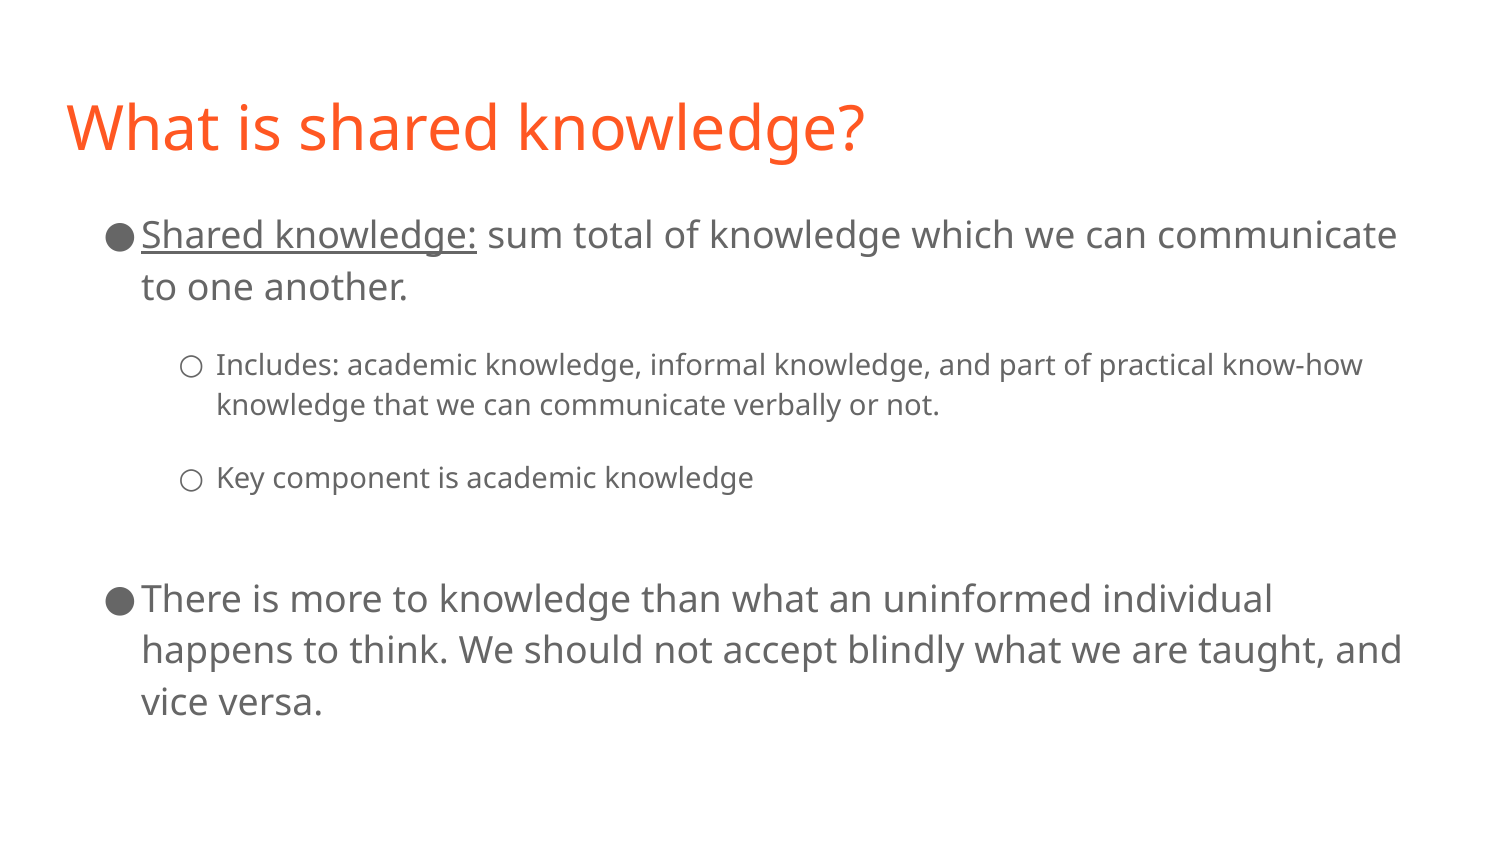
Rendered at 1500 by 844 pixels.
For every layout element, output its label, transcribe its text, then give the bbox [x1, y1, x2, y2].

title What is shared knowledge? [51, 72, 1449, 167]
list Shared knowledge: sum total of knowledge which we can communicate to one another. Includes: academic knowledge, informal knowledge, and part of practical know-how knowledge that we can communicate verbally or not. Key component is academic knowledge There is more to knowledge than what an uninformed individual happens to think. We should not accept blindly what we are taught, and vice versa. [51, 189, 1449, 750]
